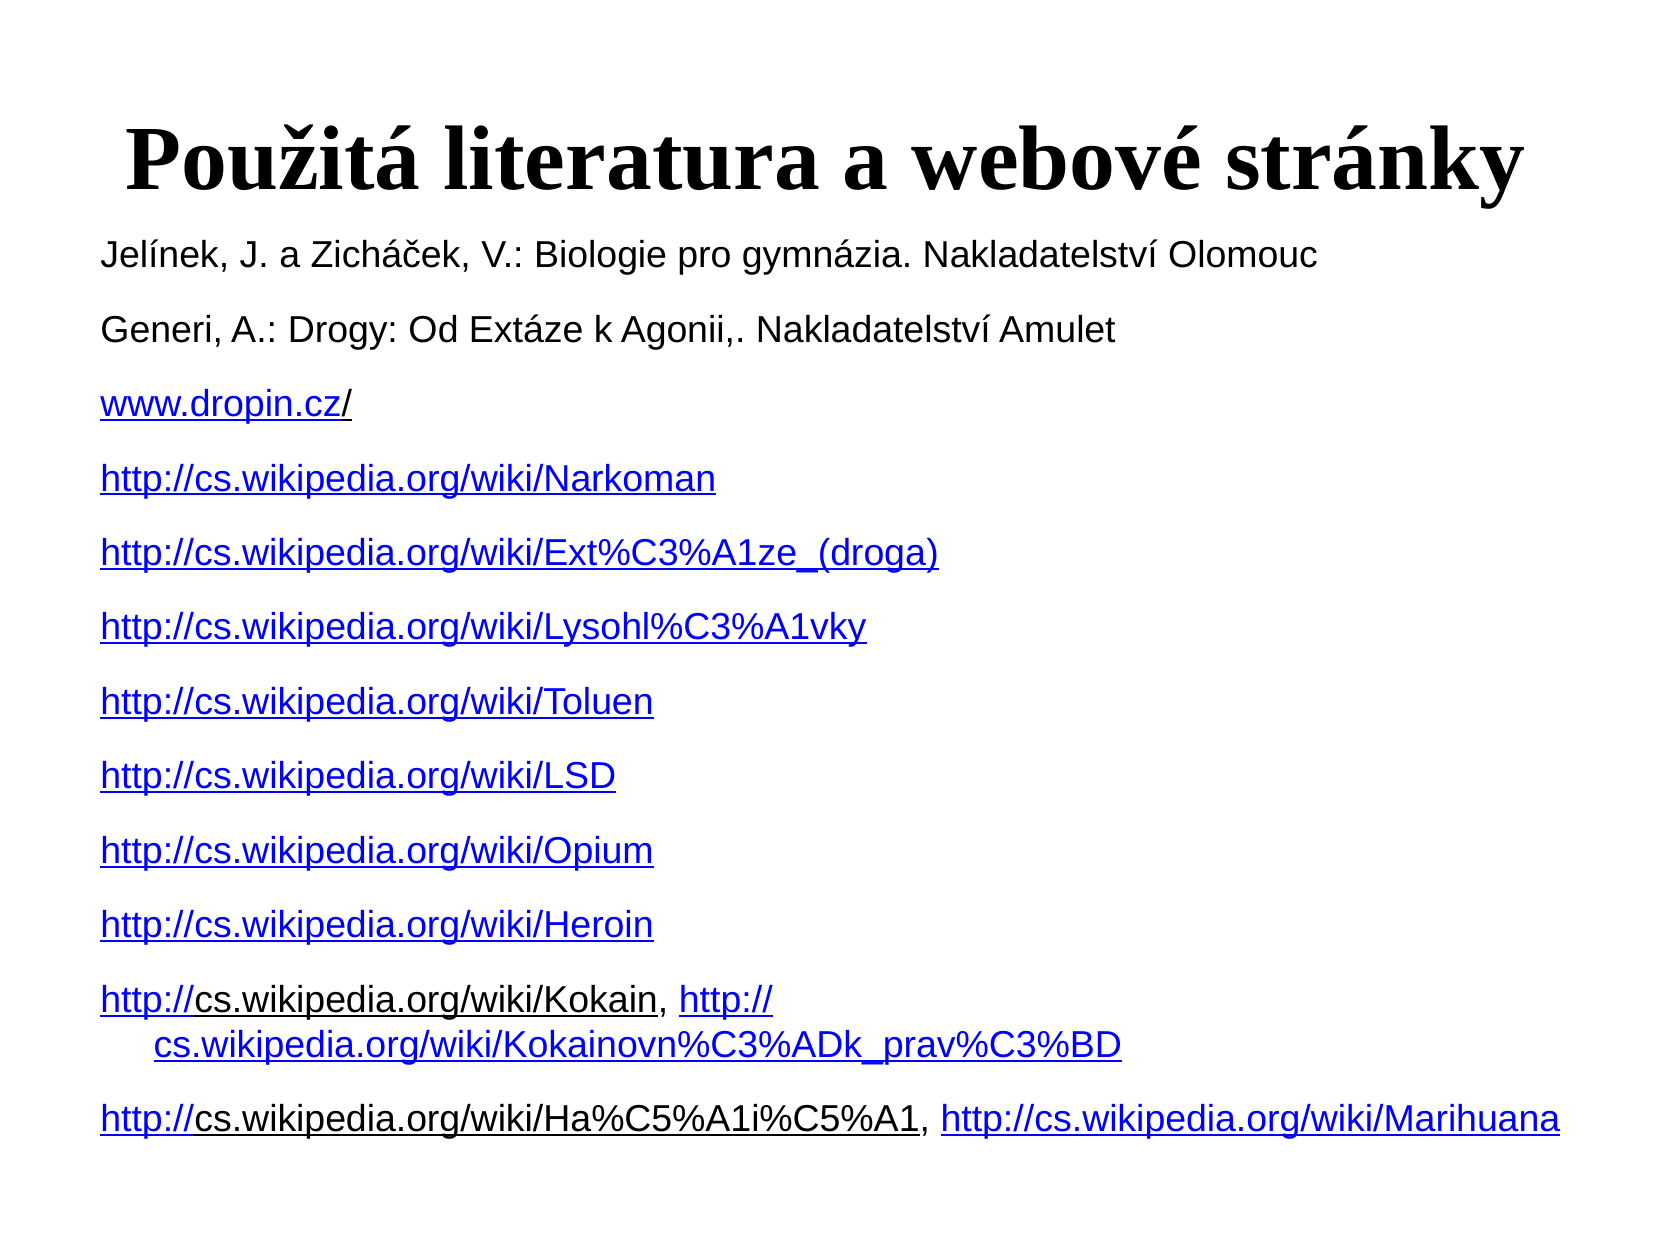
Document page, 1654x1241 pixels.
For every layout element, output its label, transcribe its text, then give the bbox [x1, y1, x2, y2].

title Použitá literatura a webové stránky [82, 49, 1571, 230]
list Jelínek, J. a Zicháček, V.: Biologie pro gymnázia. Nakladatelství Olomouc Generi, A.: Drogy: Od Extáze k Agonii,. Nakladatelství Amulet www.dropin.cz/ http://cs.wikipedia.org/wiki/Narkoman http://cs.wikipedia.org/wiki/Ext%C3%A1ze_(droga) http://cs.wikipedia.org/wiki/Lysohl%C3%A1vky http://cs.wikipedia.org/wiki/Toluen http://cs.wikipedia.org/wiki/LSD http://cs.wikipedia.org/wiki/Opium http://cs.wikipedia.org/wiki/Heroin http://cs.wikipedia.org/wiki/Kokain, http://cs.wikipedia.org/wiki/Kokainovn%C3%ADk_prav%C3%BD http://cs.wikipedia.org/wiki/Ha%C5%A1i%C5%A1, http://cs.wikipedia.org/wiki/Marihuana [82, 230, 1571, 1109]
